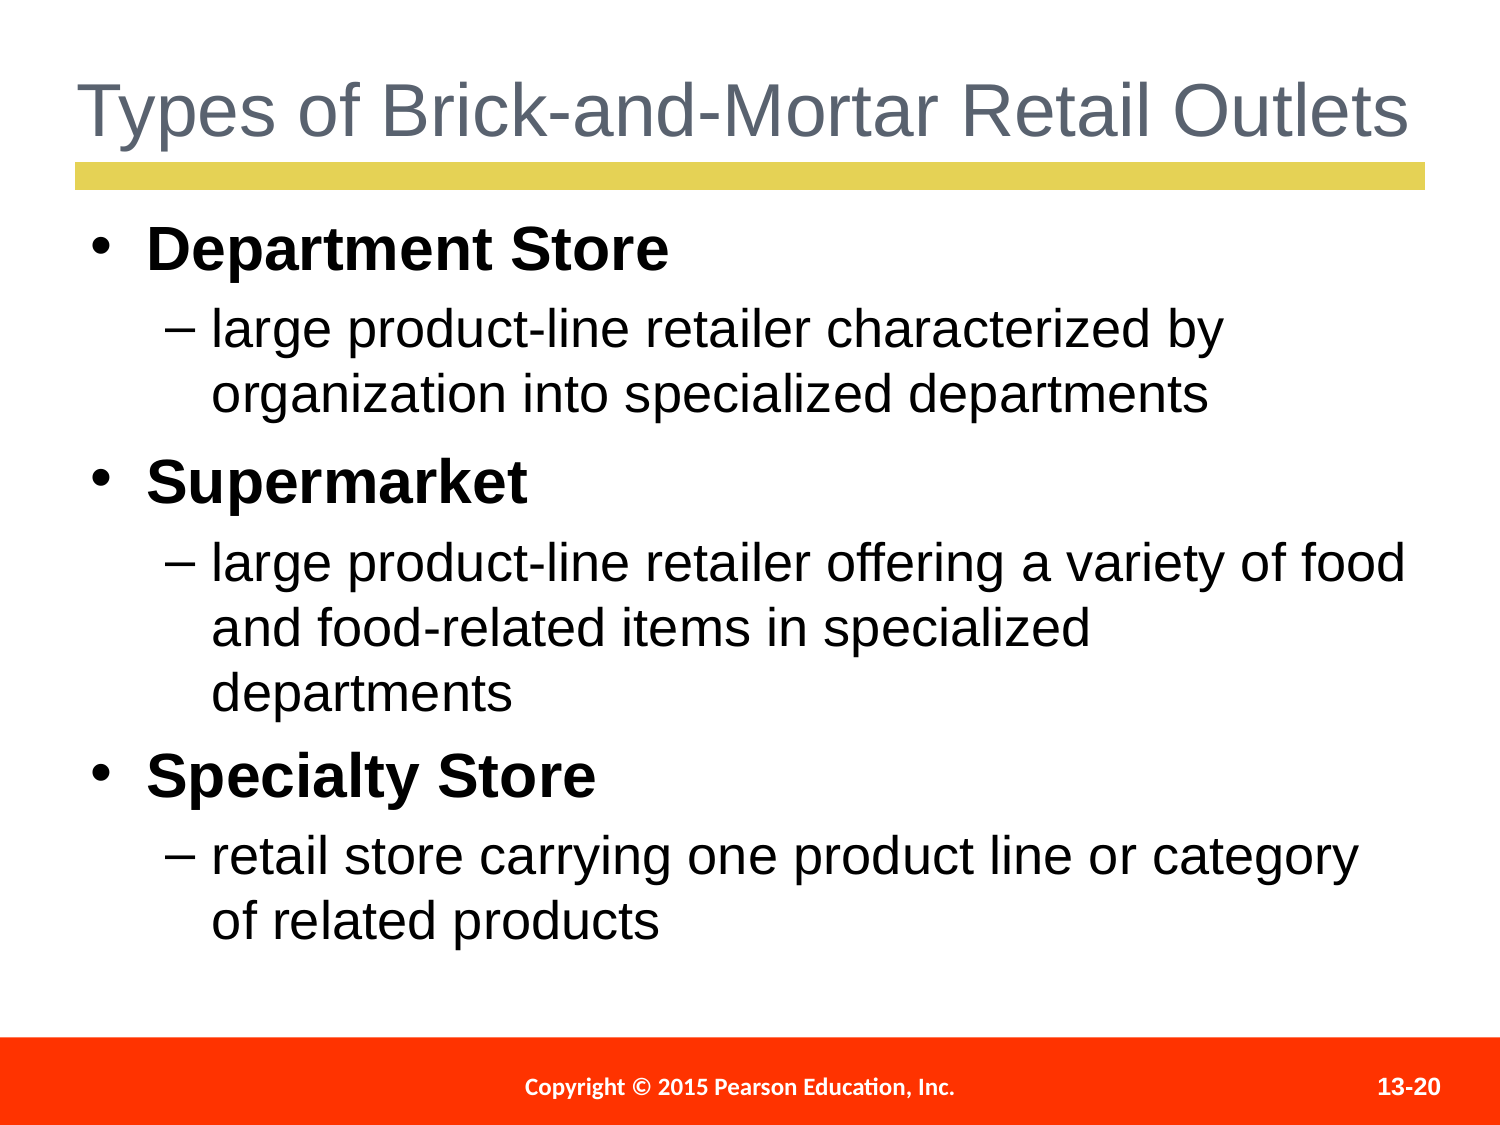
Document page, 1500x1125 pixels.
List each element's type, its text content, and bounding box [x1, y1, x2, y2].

title Types of Brick-and-Mortar Retail Outlets [49, 12, 1438, 201]
list Department Store large product-line retailer characterized by organization into specialized departments Supermarket large product-line retailer offering a variety of food and food-related items in specialized departments Specialty Store retail store carrying one product line or category of related products [74, 199, 1426, 1006]
